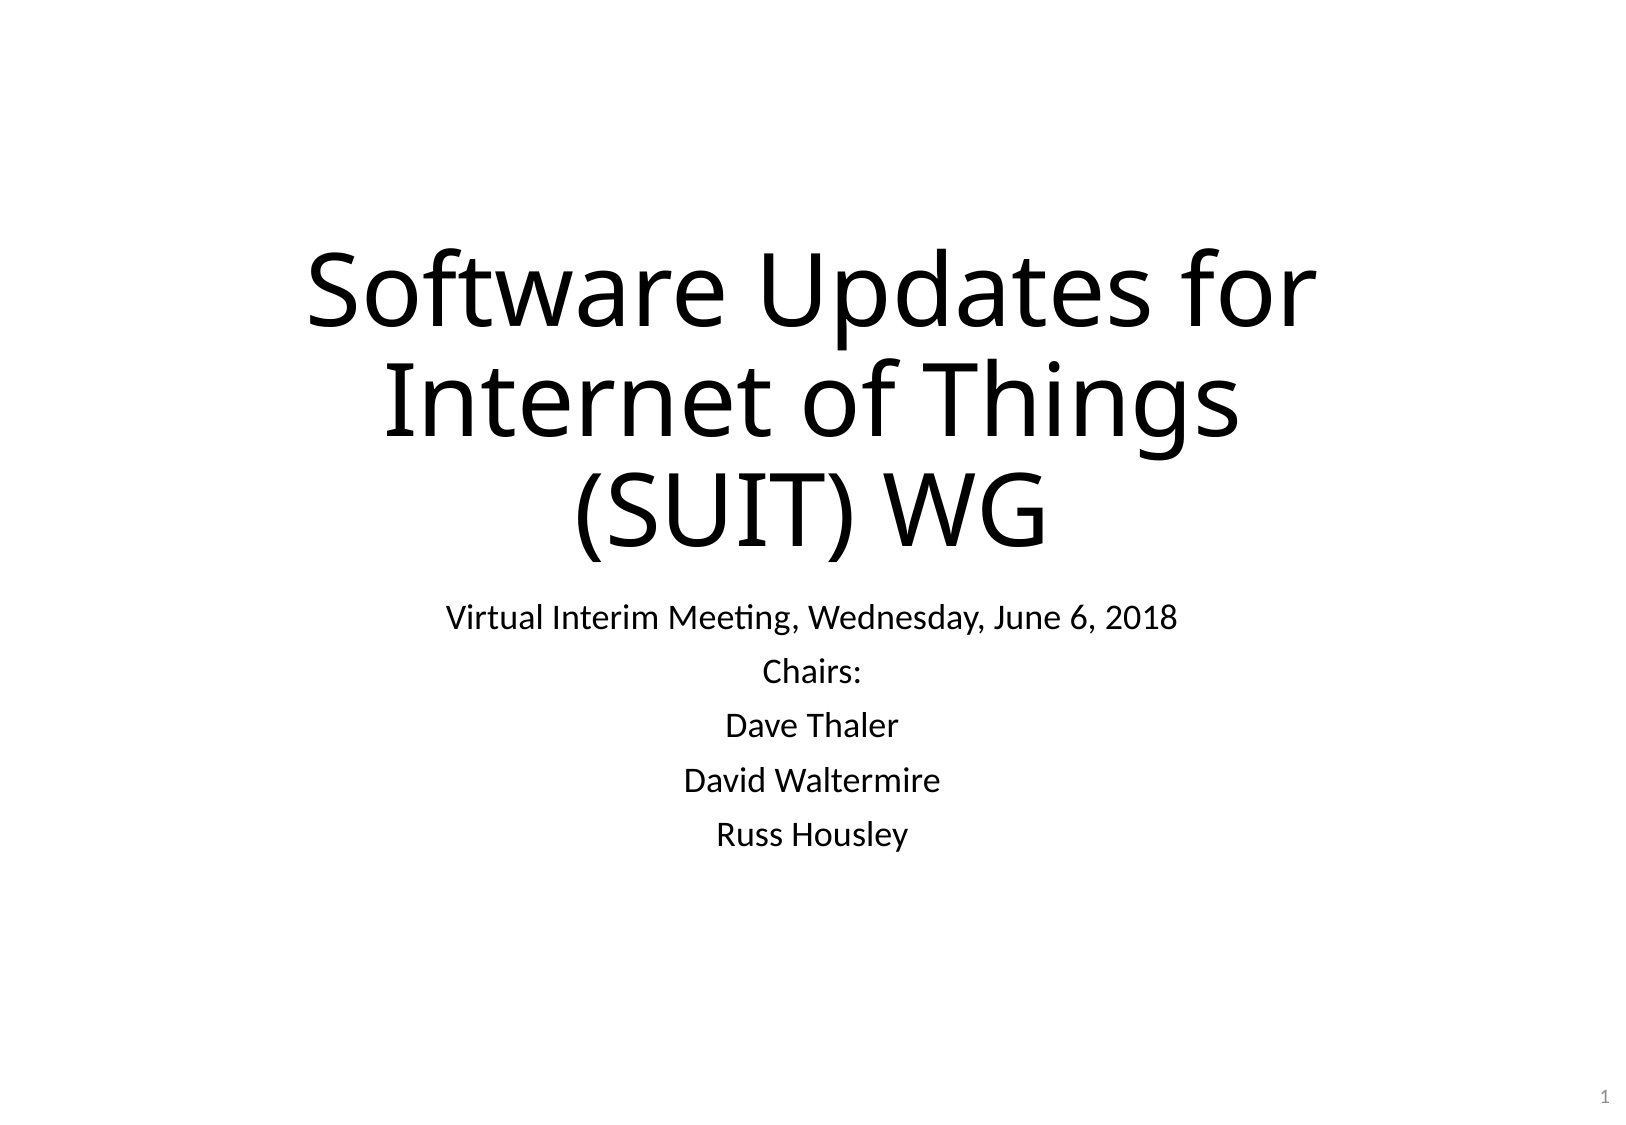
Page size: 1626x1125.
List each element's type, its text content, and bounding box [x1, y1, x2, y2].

title Software Updates for Internet of Things (SUIT) WG [203, 184, 1422, 576]
subtitle Virtual Interim Meeting, Wednesday, June 6, 2018 Chairs: Dave Thaler David Waltermire Russ Housley [203, 590, 1422, 863]
slide_number 1 [1372, 1065, 1625, 1125]
